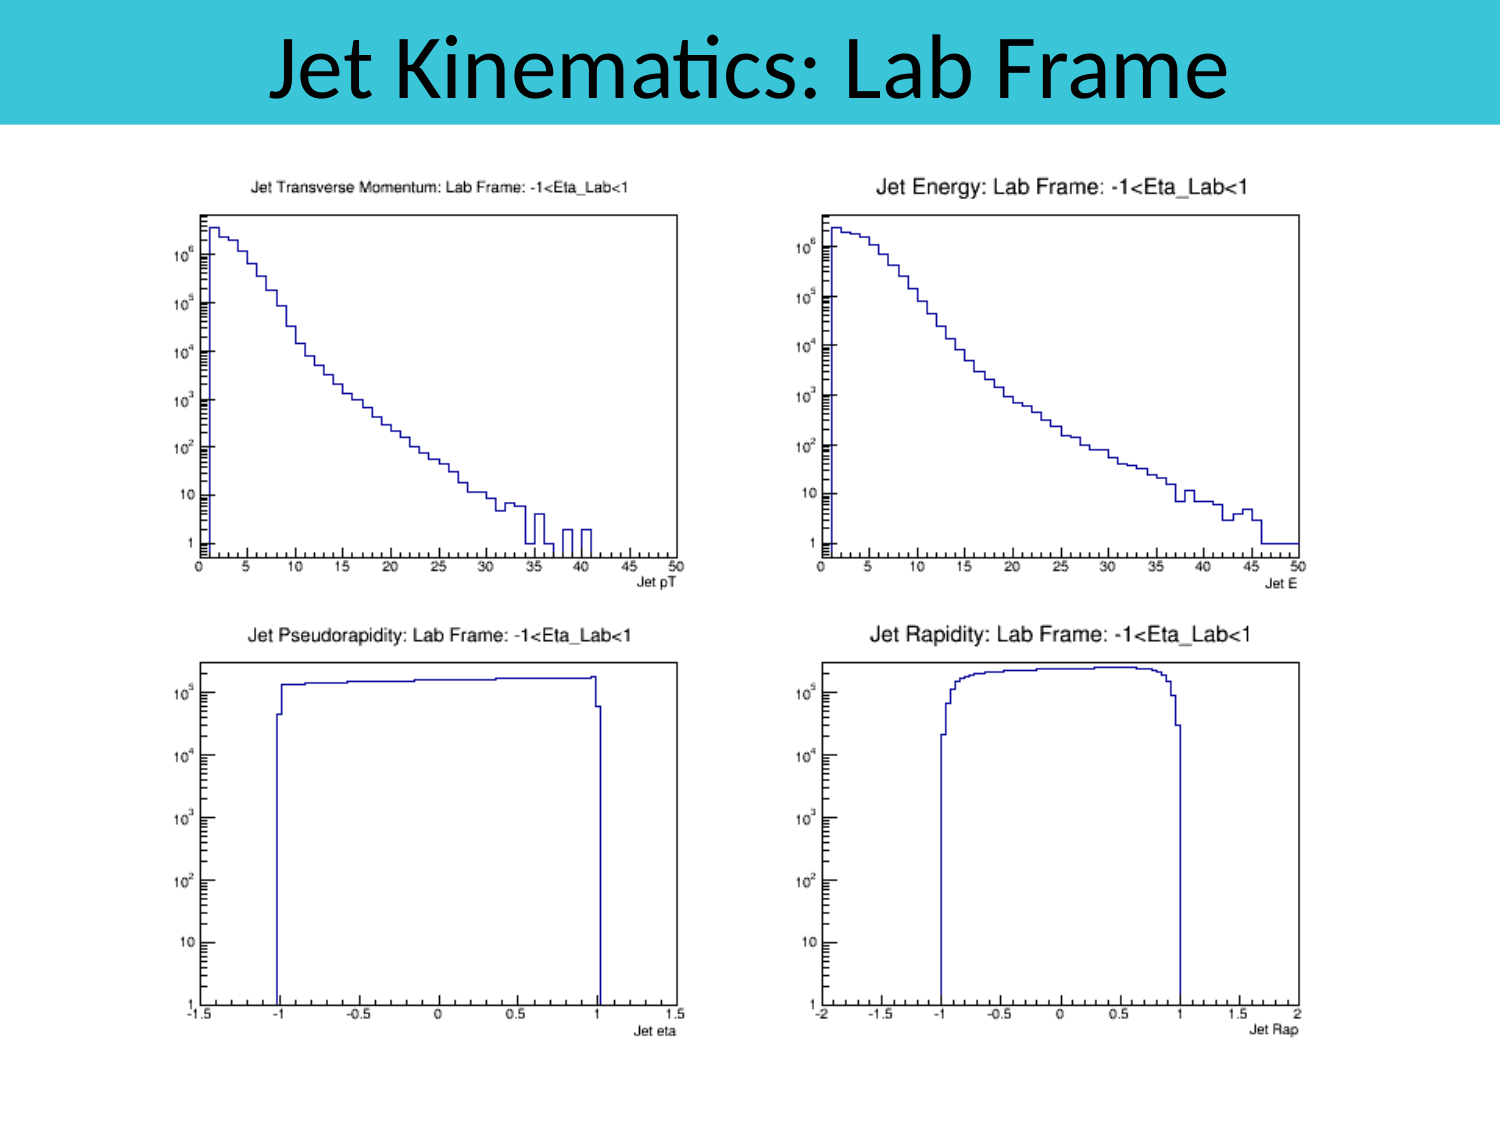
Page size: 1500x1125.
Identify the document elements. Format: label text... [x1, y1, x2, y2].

text_box Jet Kinematics: Lab Frame [0, 0, 1500, 125]
picture [128, 163, 1372, 1058]
